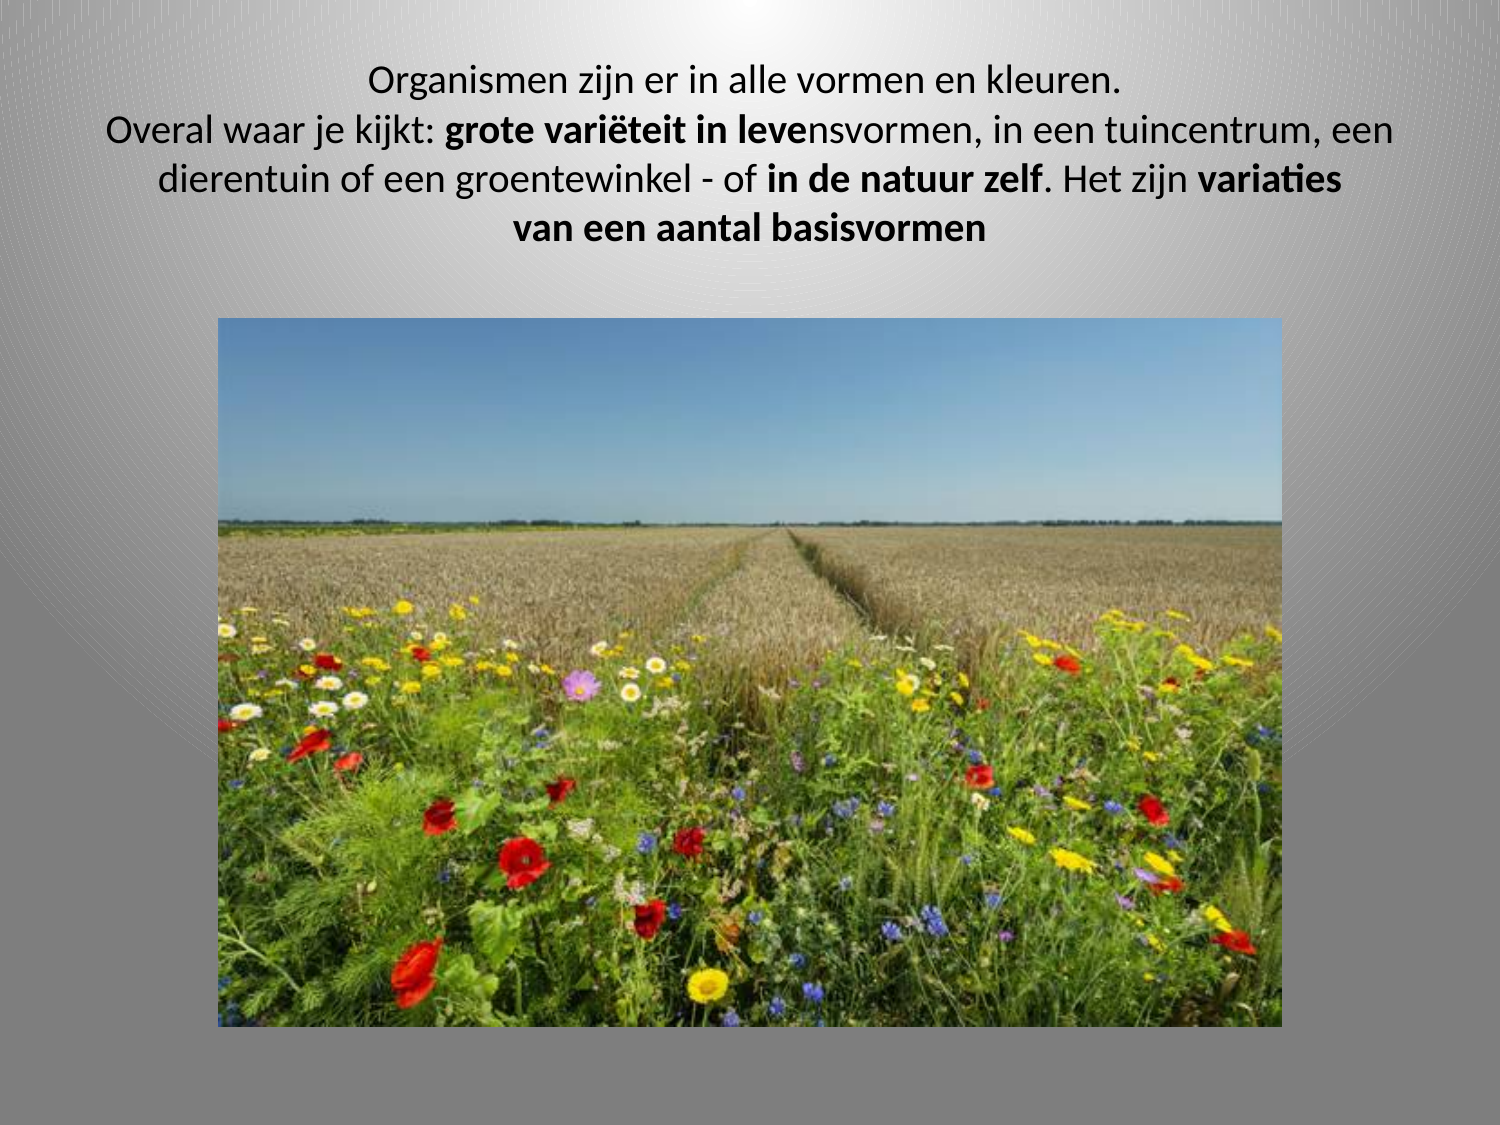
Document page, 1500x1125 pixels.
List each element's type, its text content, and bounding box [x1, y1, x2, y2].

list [218, 318, 1282, 1028]
title Organismen zijn er in alle vormen en kleuren. Overal waar je kijkt: grote variëteit in levensvormen, in een tuincentrum, een dierentuin of een groentewinkel - of in de natuur zelf. Het zijn variaties van een aantal basisvormen [75, 45, 1425, 339]
